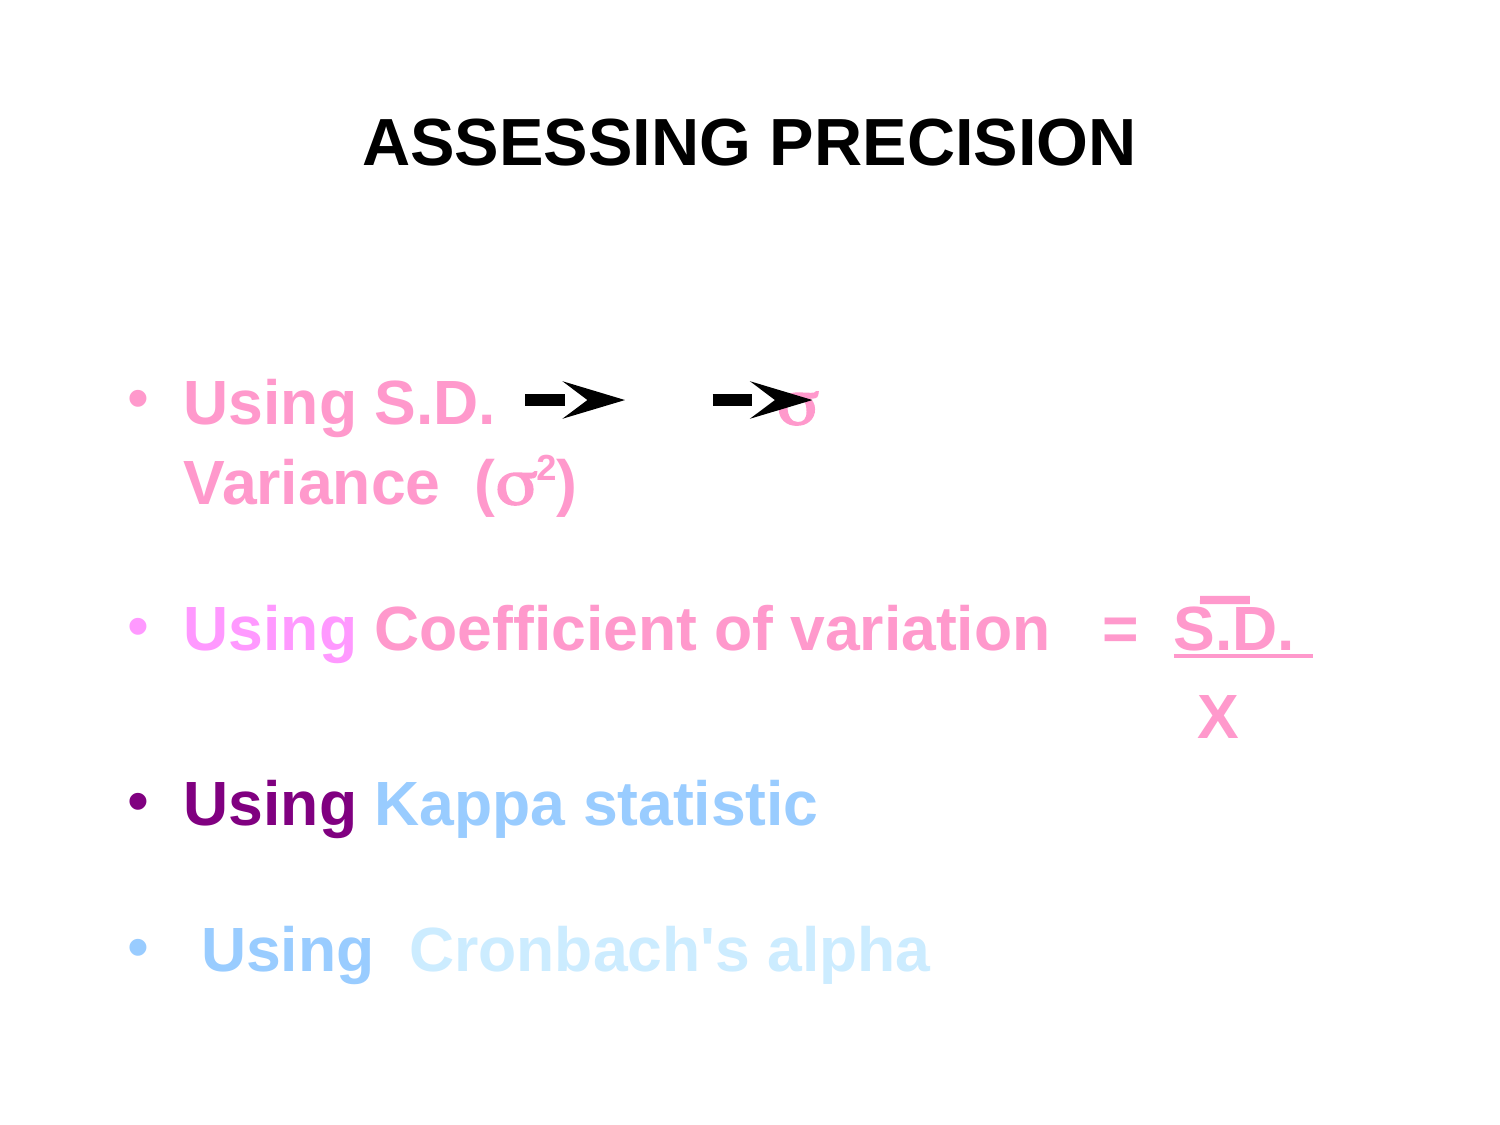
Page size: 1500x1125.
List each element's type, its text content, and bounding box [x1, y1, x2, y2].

title ASSESSING PRECISION [75, 45, 1425, 233]
text_box [791, 393, 813, 407]
list Using S.D. s Variance (s2) Using Coefficient of variation = S.D. X Using Kappa statistic Using Cronbach's alpha [112, 350, 1388, 1000]
text_box [604, 393, 625, 407]
